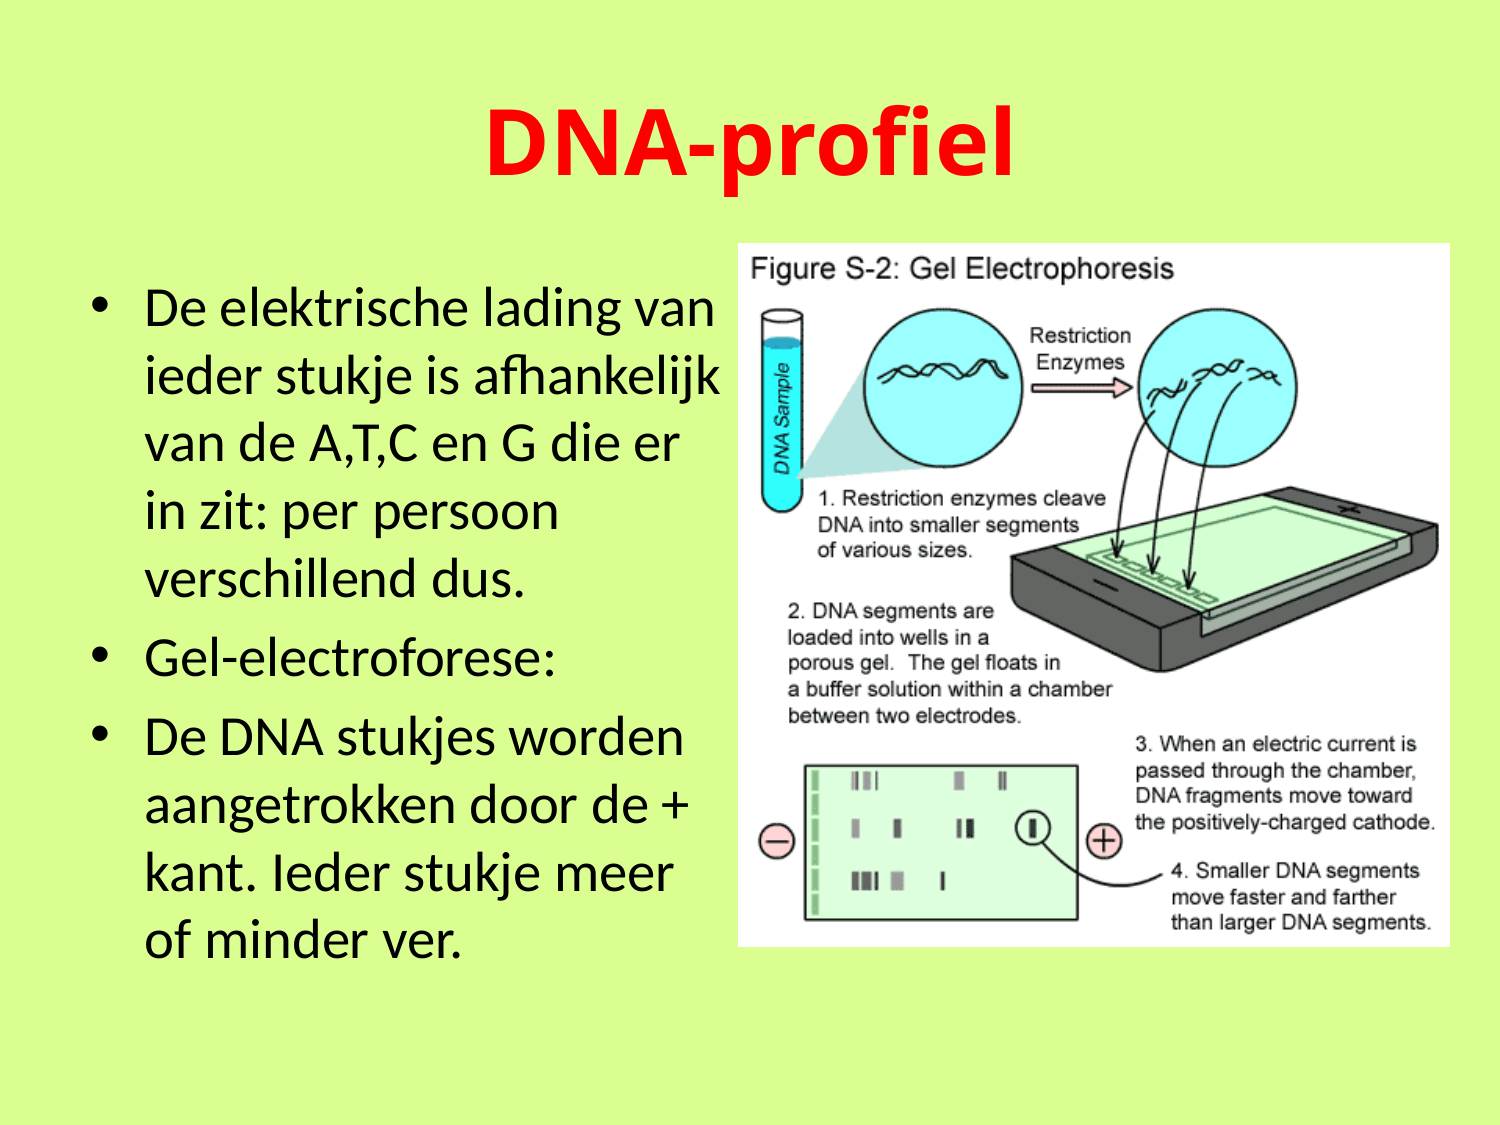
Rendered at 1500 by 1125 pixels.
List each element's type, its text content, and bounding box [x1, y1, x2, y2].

list De elektrische lading van ieder stukje is afhankelijk van de A,T,C en G die er in zit: per persoon verschillend dus. Gel-electroforese: De DNA stukjes worden aangetrokken door de + kant. Ieder stukje meer of minder ver. [75, 262, 738, 1005]
picture [737, 243, 1450, 947]
title DNA-profiel [75, 45, 1425, 233]
